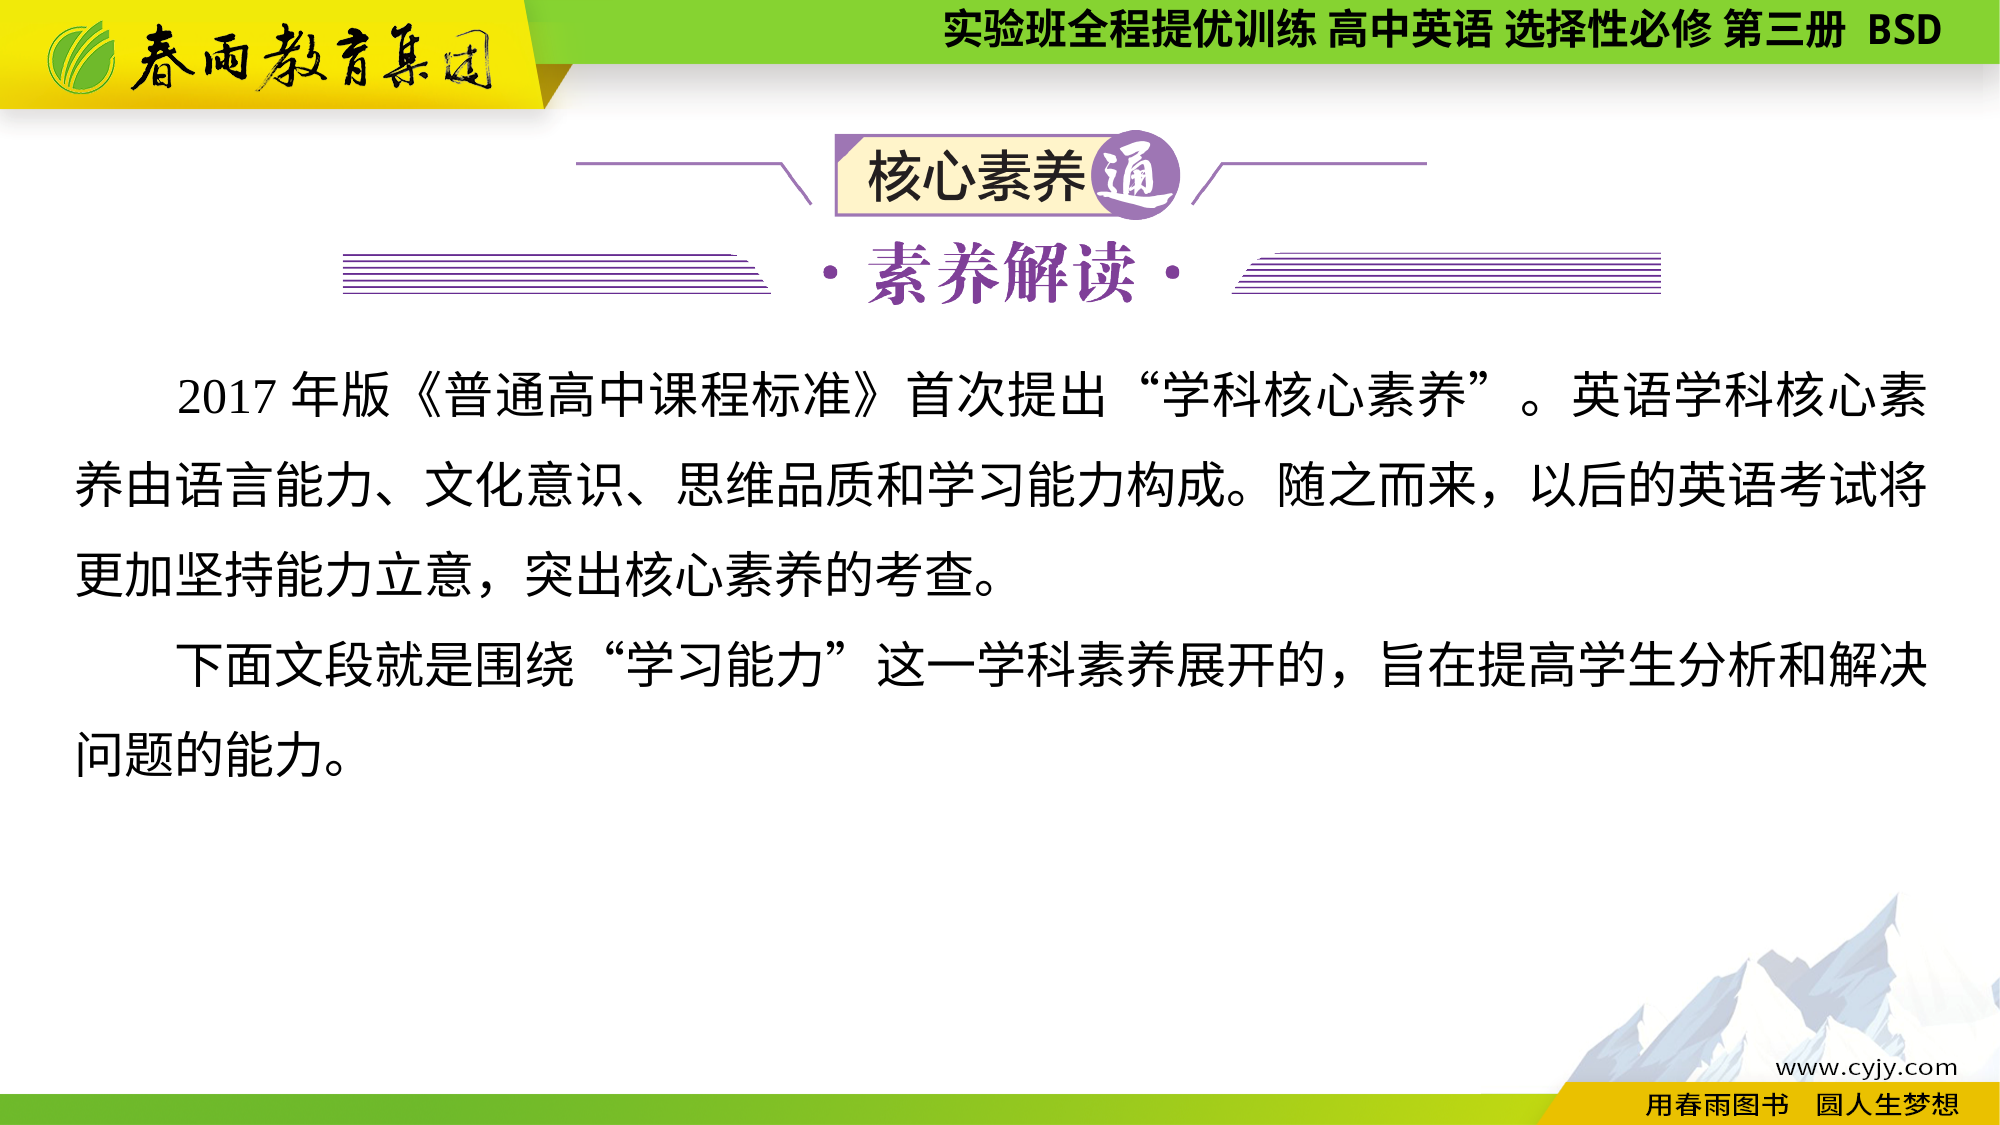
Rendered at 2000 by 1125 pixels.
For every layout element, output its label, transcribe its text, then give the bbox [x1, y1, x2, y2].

picture [0, 0, 2000, 1125]
list 2017年版《普通高中课程标准》首次提出“学科核心素养”。英语学科核心素养由语言能力、文化意识、思维品质和学习能力构成。随之而来，以后的英语考试将更加坚持能力立意，突出核心素养的考查。 下面文段就是围绕“学习能力”这一学科素养展开的，旨在提高学生分析和解决问题的能力。 [59, 326, 1944, 797]
